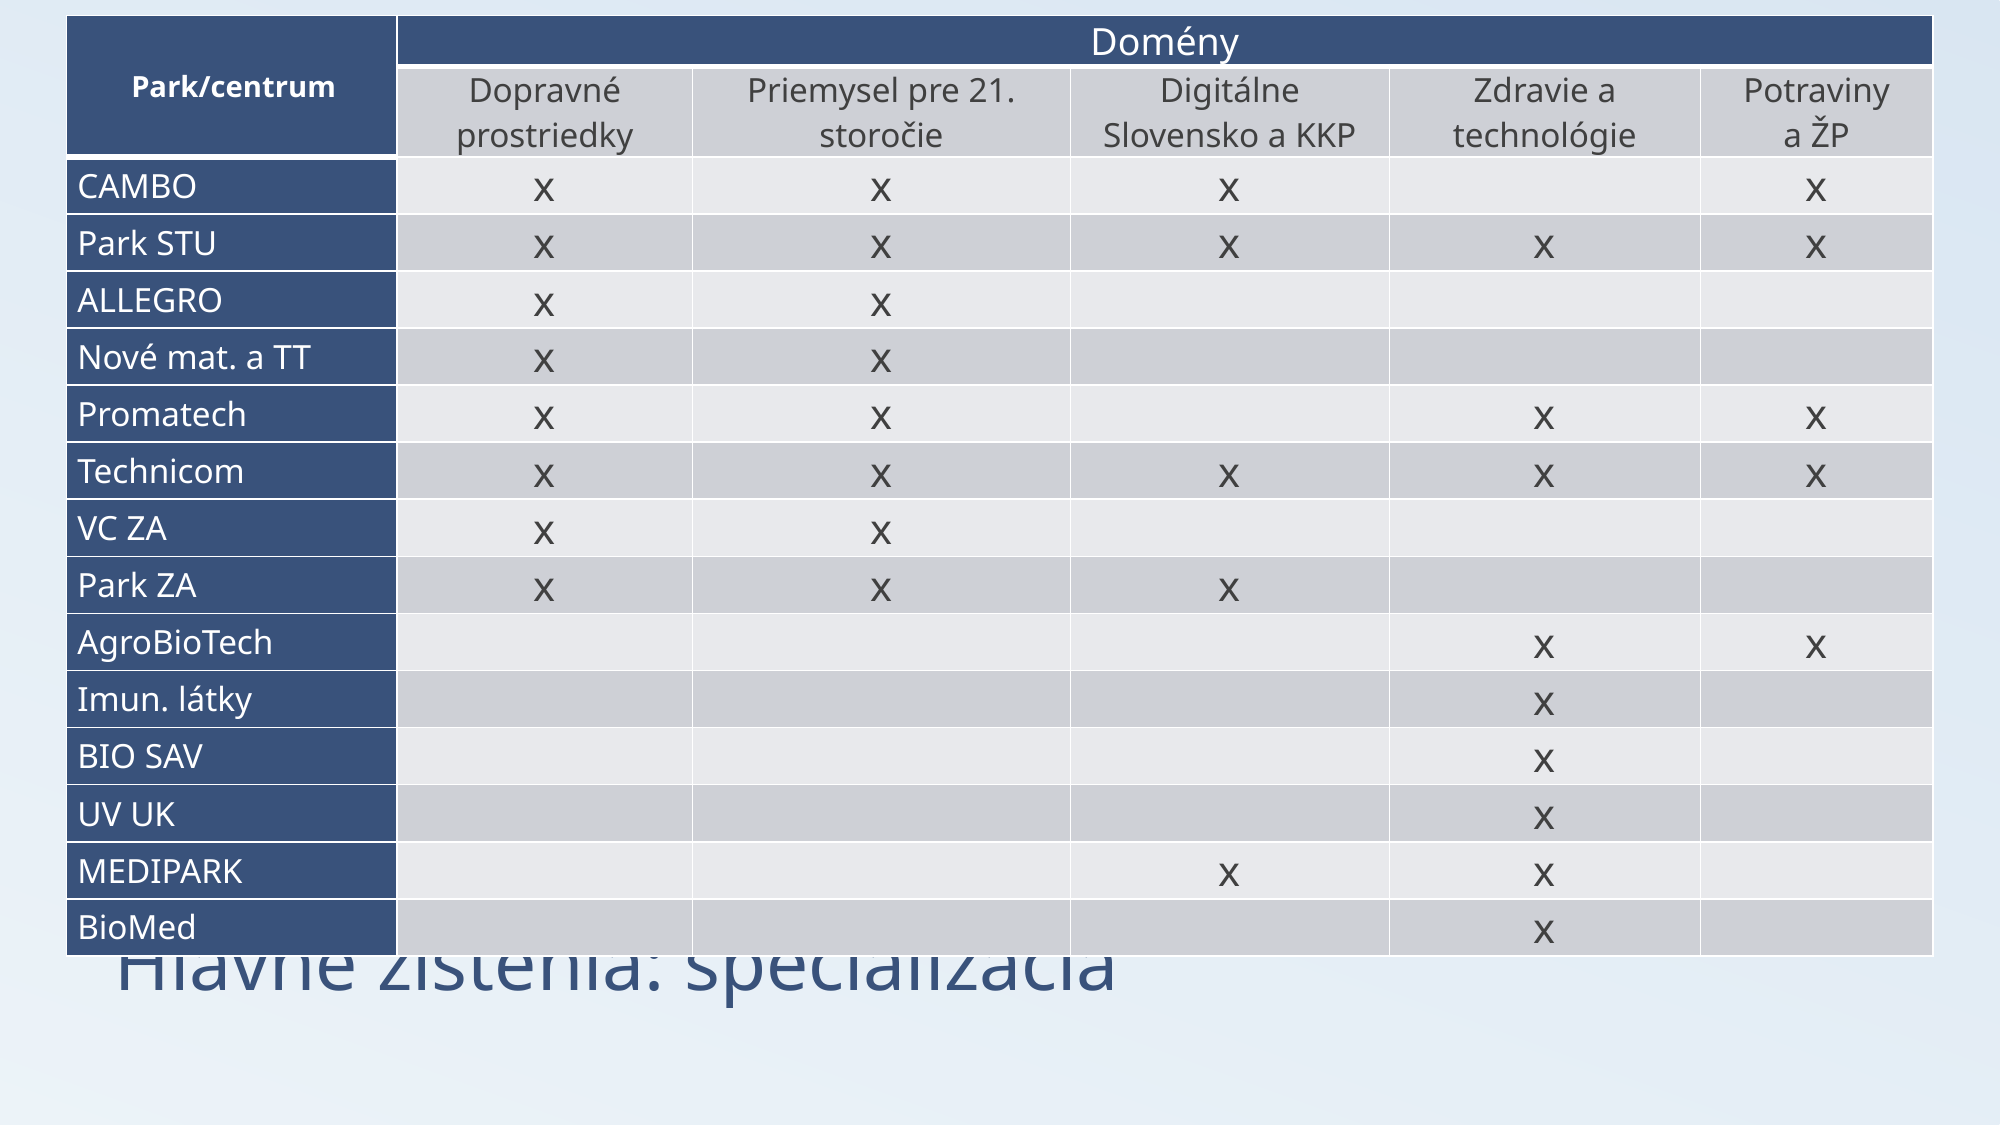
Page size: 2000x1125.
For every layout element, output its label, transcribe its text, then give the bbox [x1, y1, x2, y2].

table_cell x [1390, 785, 1700, 841]
table_cell UV UK [67, 785, 396, 841]
title Hlavné zistenia: špecializácia [99, 957, 1900, 1013]
table_cell [1071, 329, 1389, 384]
table_cell Park STU [67, 215, 396, 270]
table_cell x [1701, 158, 1932, 213]
table_cell [693, 614, 1070, 670]
table_cell [1701, 500, 1932, 556]
table_cell ALLEGRO [67, 272, 396, 327]
table_cell [1071, 728, 1389, 784]
table_cell [1071, 500, 1389, 556]
table_cell [1701, 728, 1932, 784]
table_cell x [398, 272, 692, 327]
table_cell Dopravné prostriedky [398, 69, 692, 156]
table_cell x [1071, 557, 1389, 613]
table_cell x [398, 158, 692, 213]
table_cell x [398, 557, 692, 613]
table_cell x [693, 215, 1070, 270]
table_cell x [398, 329, 692, 384]
table_cell [1701, 900, 1932, 955]
table_cell [693, 728, 1070, 784]
table_cell x [693, 557, 1070, 613]
table_cell x [693, 158, 1070, 213]
table_cell [1701, 843, 1932, 898]
table_cell [693, 843, 1070, 898]
table_cell x [693, 386, 1070, 441]
table_cell [1071, 386, 1389, 441]
table_cell Priemysel pre 21. storočie [693, 69, 1070, 156]
table_cell BIO SAV [67, 728, 396, 784]
table_cell [693, 785, 1070, 841]
table_cell [1071, 785, 1389, 841]
table_cell x [1390, 386, 1700, 441]
table_cell Promatech [67, 386, 396, 441]
table_cell x [1071, 215, 1389, 270]
table_cell Technicom [67, 443, 396, 498]
table_cell x [1701, 614, 1932, 670]
table_cell [1701, 557, 1932, 613]
table_cell x [398, 386, 692, 441]
table_cell x [693, 272, 1070, 327]
table_cell x [1390, 728, 1700, 784]
table_header Park/centrum [67, 16, 396, 154]
table_cell [398, 843, 692, 898]
table_cell AgroBioTech [67, 614, 396, 670]
table_cell x [1701, 443, 1932, 498]
table_cell x [693, 329, 1070, 384]
table_cell x [693, 500, 1070, 556]
table_cell x [1390, 614, 1700, 670]
table_cell [693, 671, 1070, 727]
table_cell [398, 785, 692, 841]
table_cell [1071, 272, 1389, 327]
table_cell x [398, 215, 692, 270]
table_cell [398, 728, 692, 784]
table_cell [1071, 671, 1389, 727]
table_cell [398, 671, 692, 727]
table_cell Potraviny a ŽP [1701, 69, 1932, 156]
table_cell VC ZA [67, 500, 396, 556]
table_cell BioMed [67, 900, 396, 955]
table_cell [1390, 557, 1700, 613]
table_cell [1701, 329, 1932, 384]
table_cell x [398, 500, 692, 556]
table_cell x [1701, 386, 1932, 441]
table_cell [1390, 158, 1700, 213]
table_cell x [1390, 900, 1700, 955]
table_cell x [1071, 158, 1389, 213]
table_cell x [1390, 443, 1700, 498]
table_cell x [1390, 843, 1700, 898]
table_cell [1071, 614, 1389, 670]
table_cell [1390, 272, 1700, 327]
table_cell [1390, 500, 1700, 556]
table_cell [1701, 272, 1932, 327]
table_cell [398, 614, 692, 670]
table_cell CAMBO [67, 160, 396, 213]
table_cell x [1071, 843, 1389, 898]
table_cell x [1390, 671, 1700, 727]
table_cell MEDIPARK [67, 843, 396, 898]
table_cell [1390, 329, 1700, 384]
table_cell x [1390, 215, 1700, 270]
table_cell [1701, 671, 1932, 727]
table_cell [693, 900, 1070, 955]
table_cell [1701, 785, 1932, 841]
table_cell Zdravie a technológie [1390, 69, 1700, 156]
table_cell x [693, 443, 1070, 498]
table_header Domény [398, 16, 1932, 64]
table_cell Park ZA [67, 557, 396, 613]
table_cell [398, 900, 692, 955]
table_cell Imun. látky [67, 671, 396, 727]
table_cell [1071, 900, 1389, 955]
table_cell Nové mat. a TT [67, 329, 396, 384]
table_cell x [398, 443, 692, 498]
table_cell x [1701, 215, 1932, 270]
table_cell Digitálne Slovensko a KKP [1071, 69, 1389, 156]
table_cell x [1071, 443, 1389, 498]
